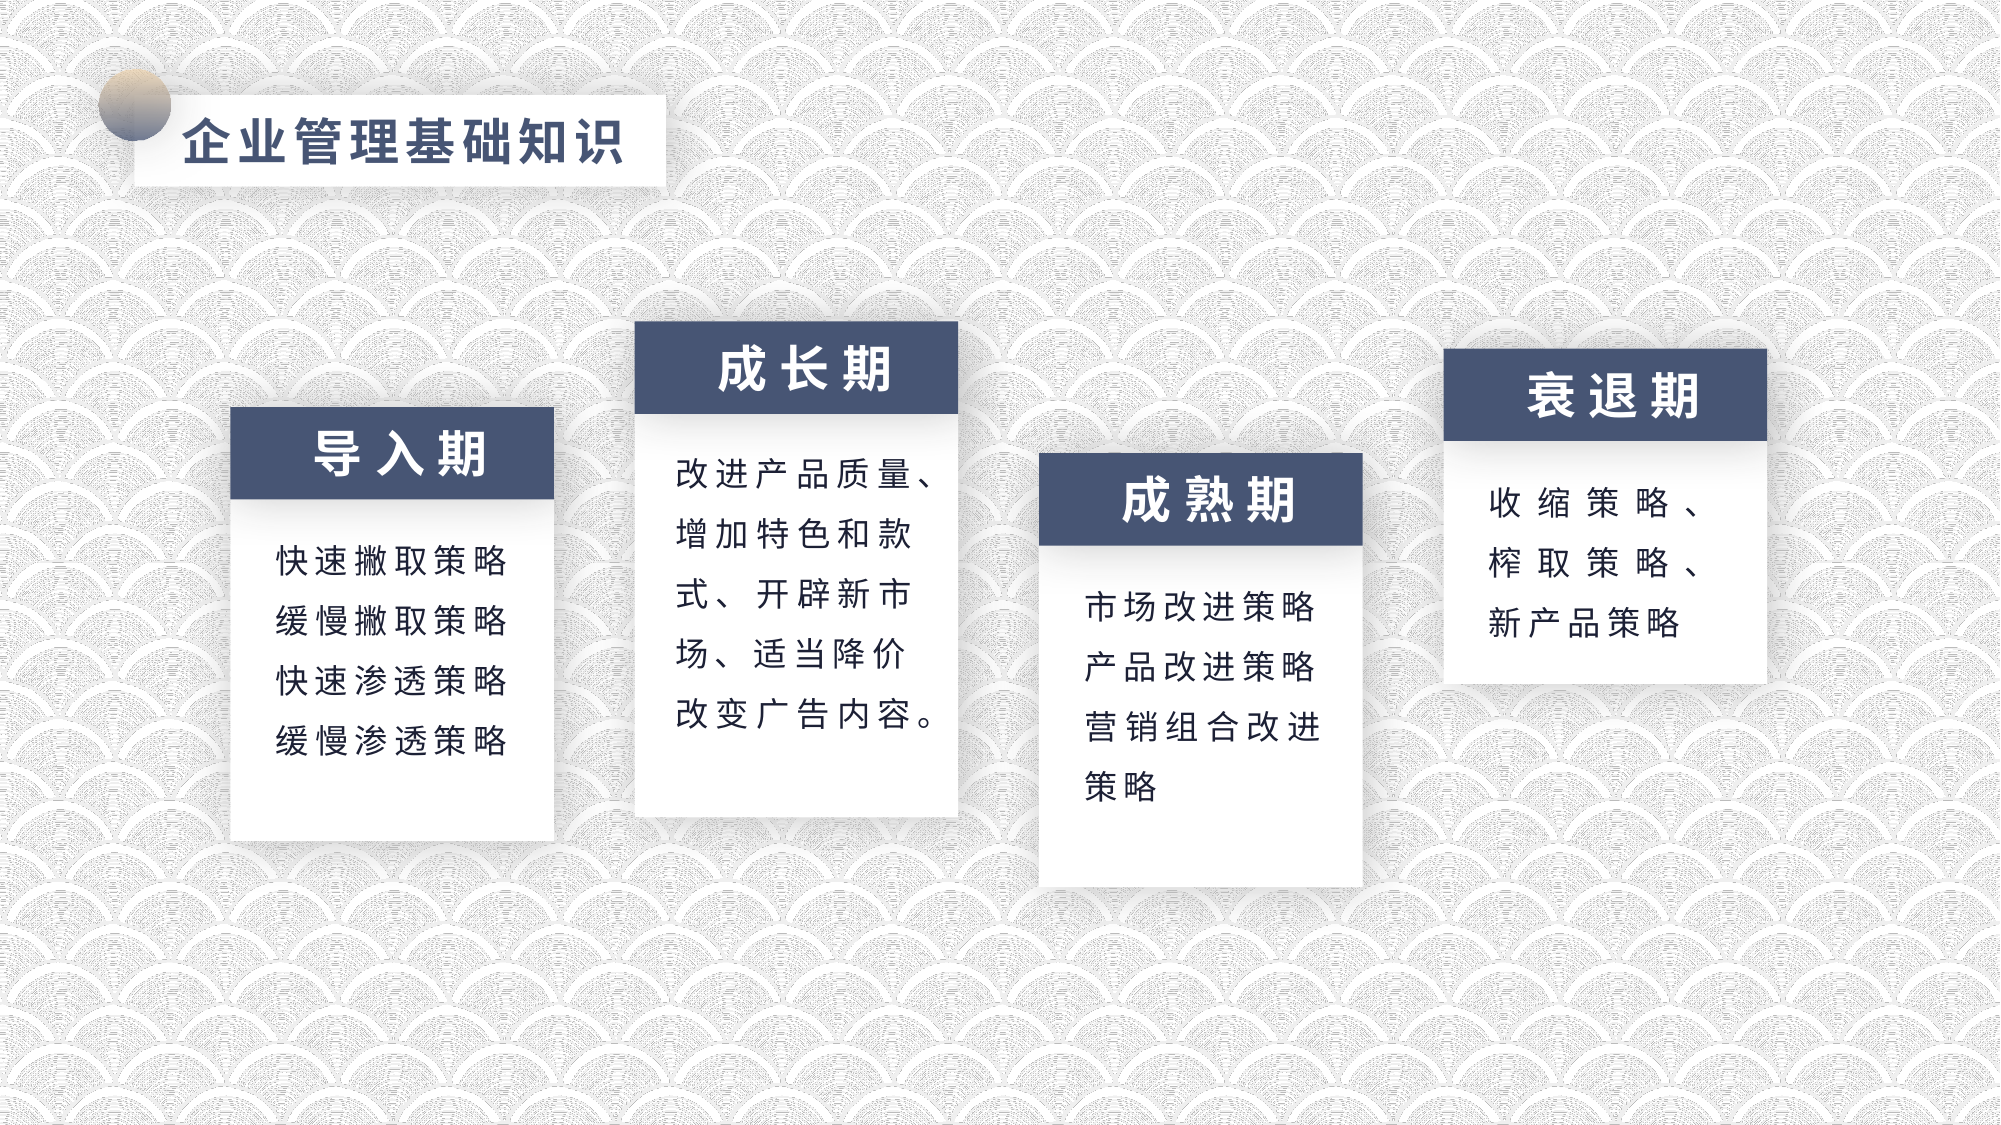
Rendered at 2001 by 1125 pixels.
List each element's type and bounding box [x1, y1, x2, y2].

text_box [1039, 453, 1363, 888]
text_box [1443, 348, 1768, 684]
picture [0, 0, 2000, 1125]
text_box [634, 321, 959, 818]
text_box [230, 407, 554, 842]
